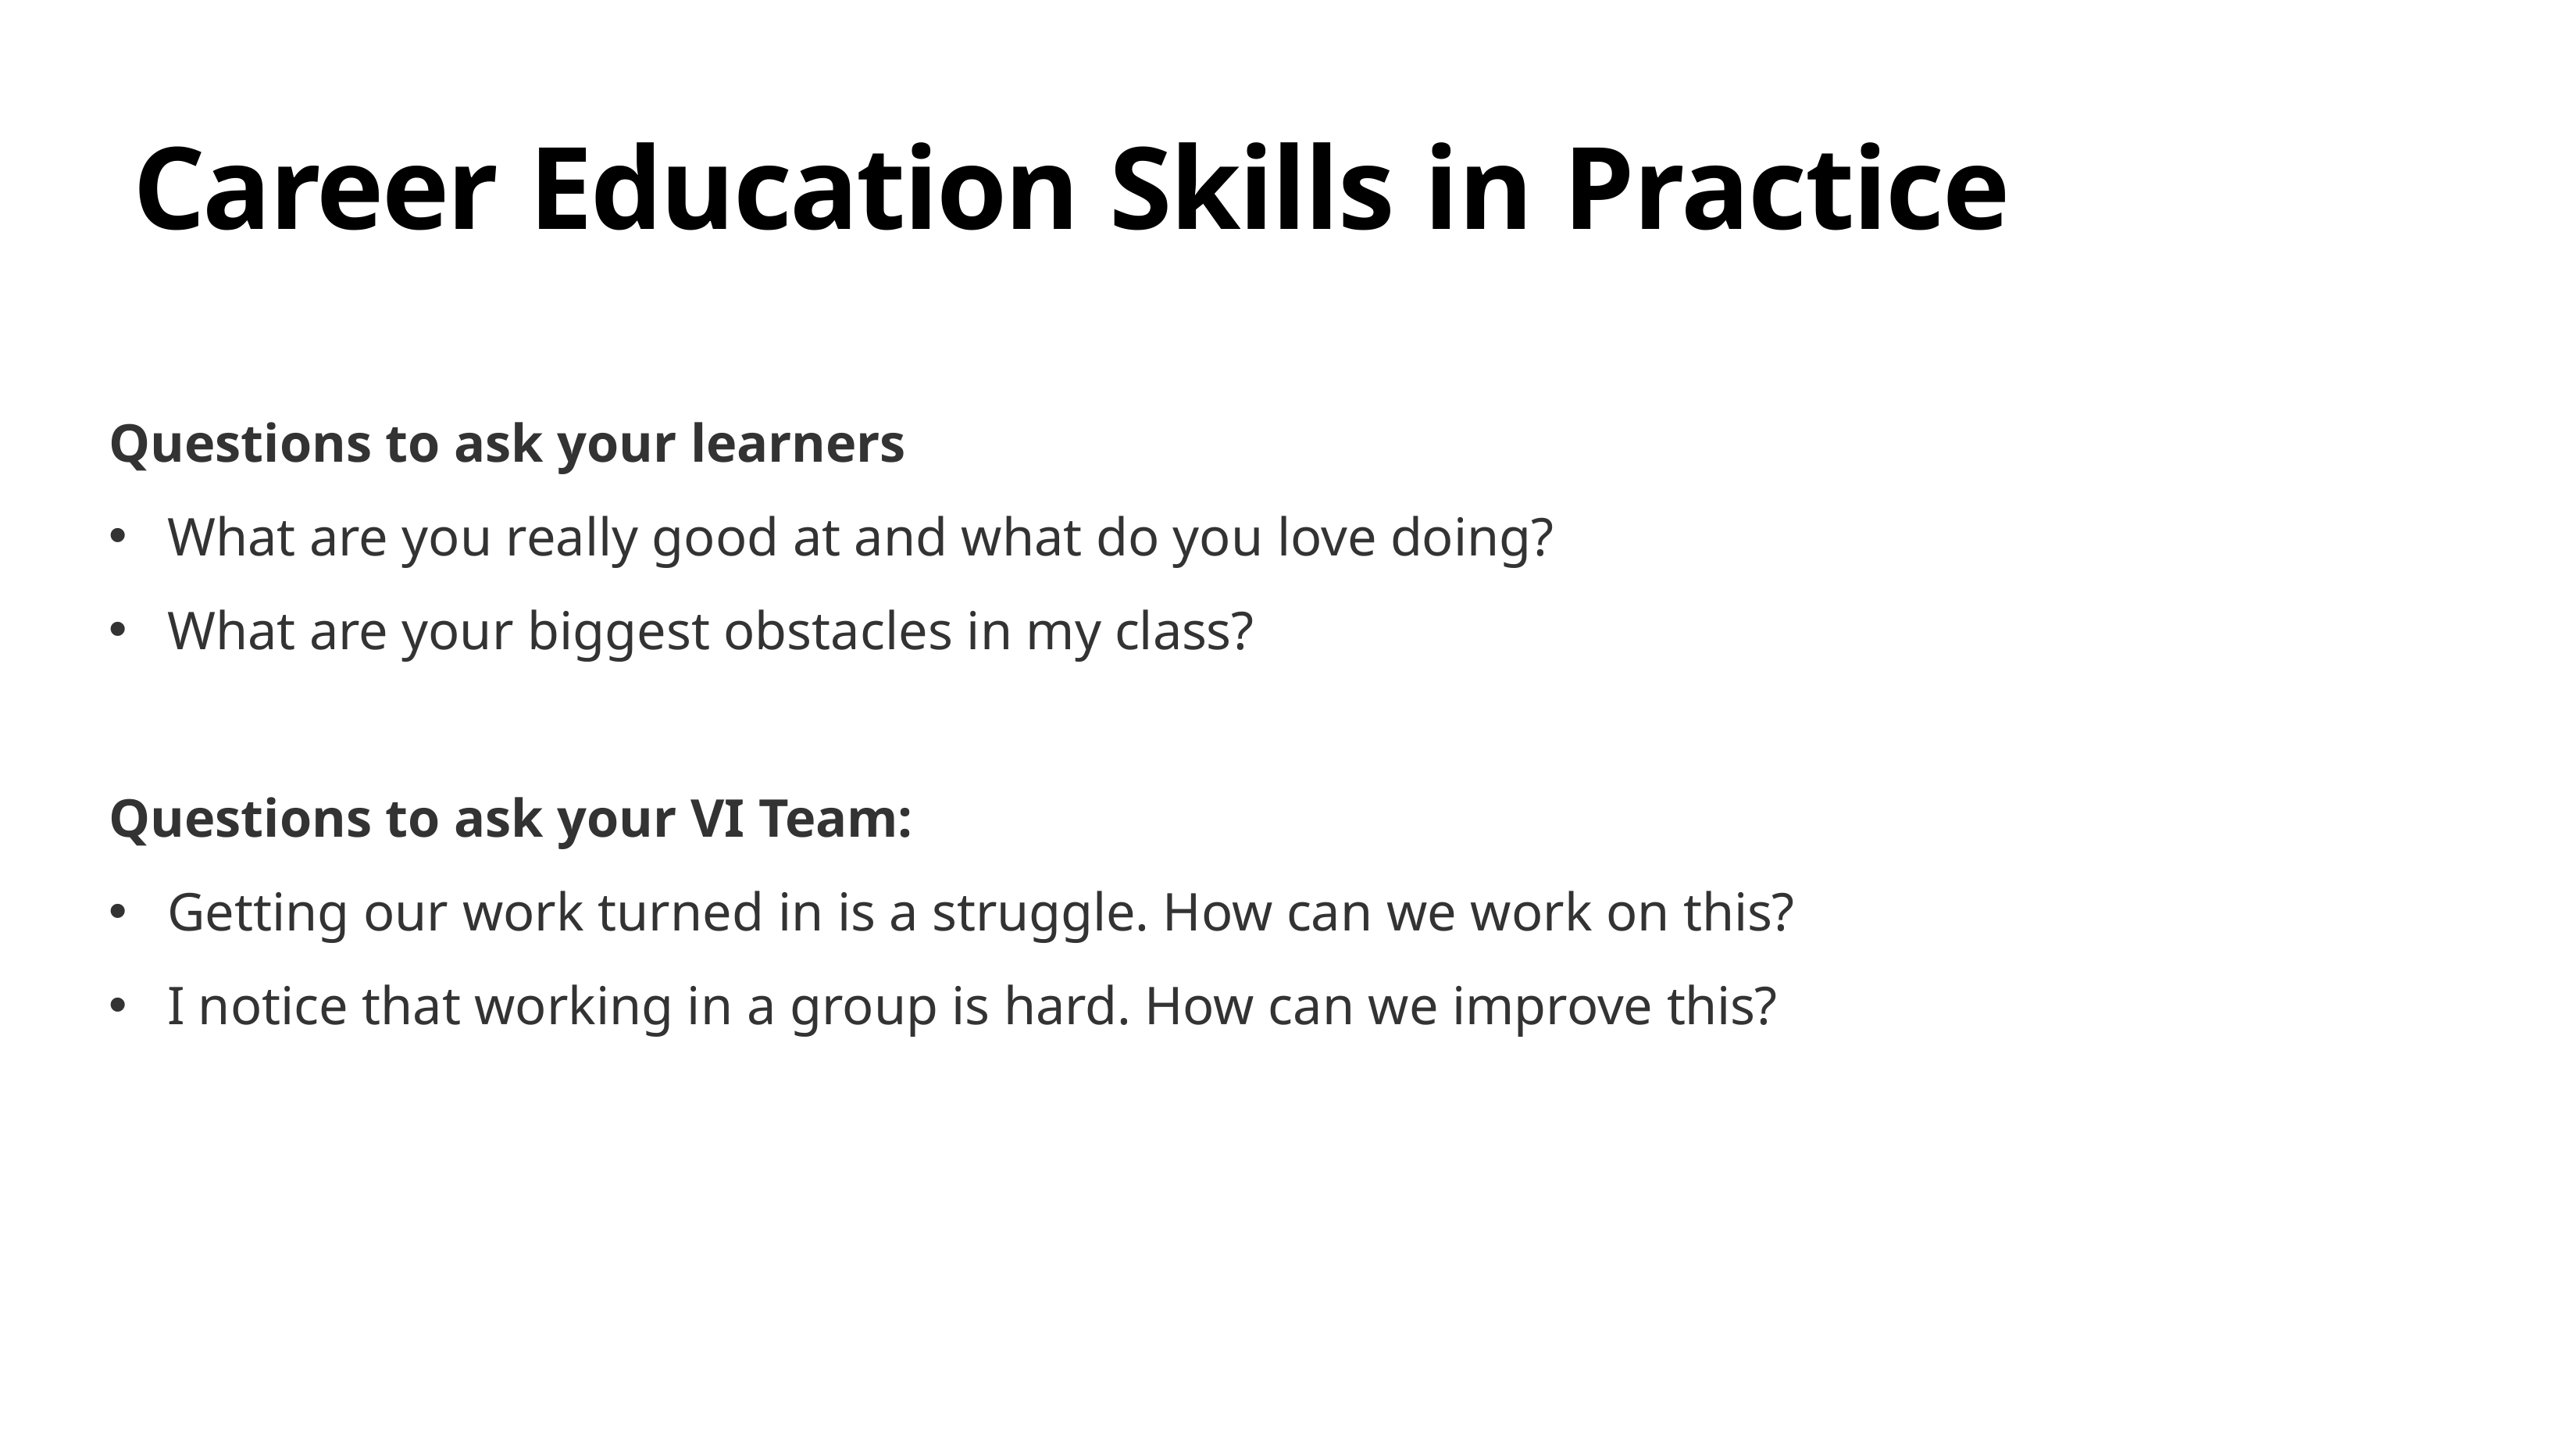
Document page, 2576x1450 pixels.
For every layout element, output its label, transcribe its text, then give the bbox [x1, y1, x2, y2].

title Career Education Skills in Practice [88, 80, 2453, 358]
text_box Questions to ask your learners What are you really good at and what do you love doing? What are your biggest obstacles in my class? Questions to ask your VI Team: Getting our work turned in is a struggle. How can we work on this? I notice that working in a group is hard. How can we improve this? [107, 360, 2206, 1036]
